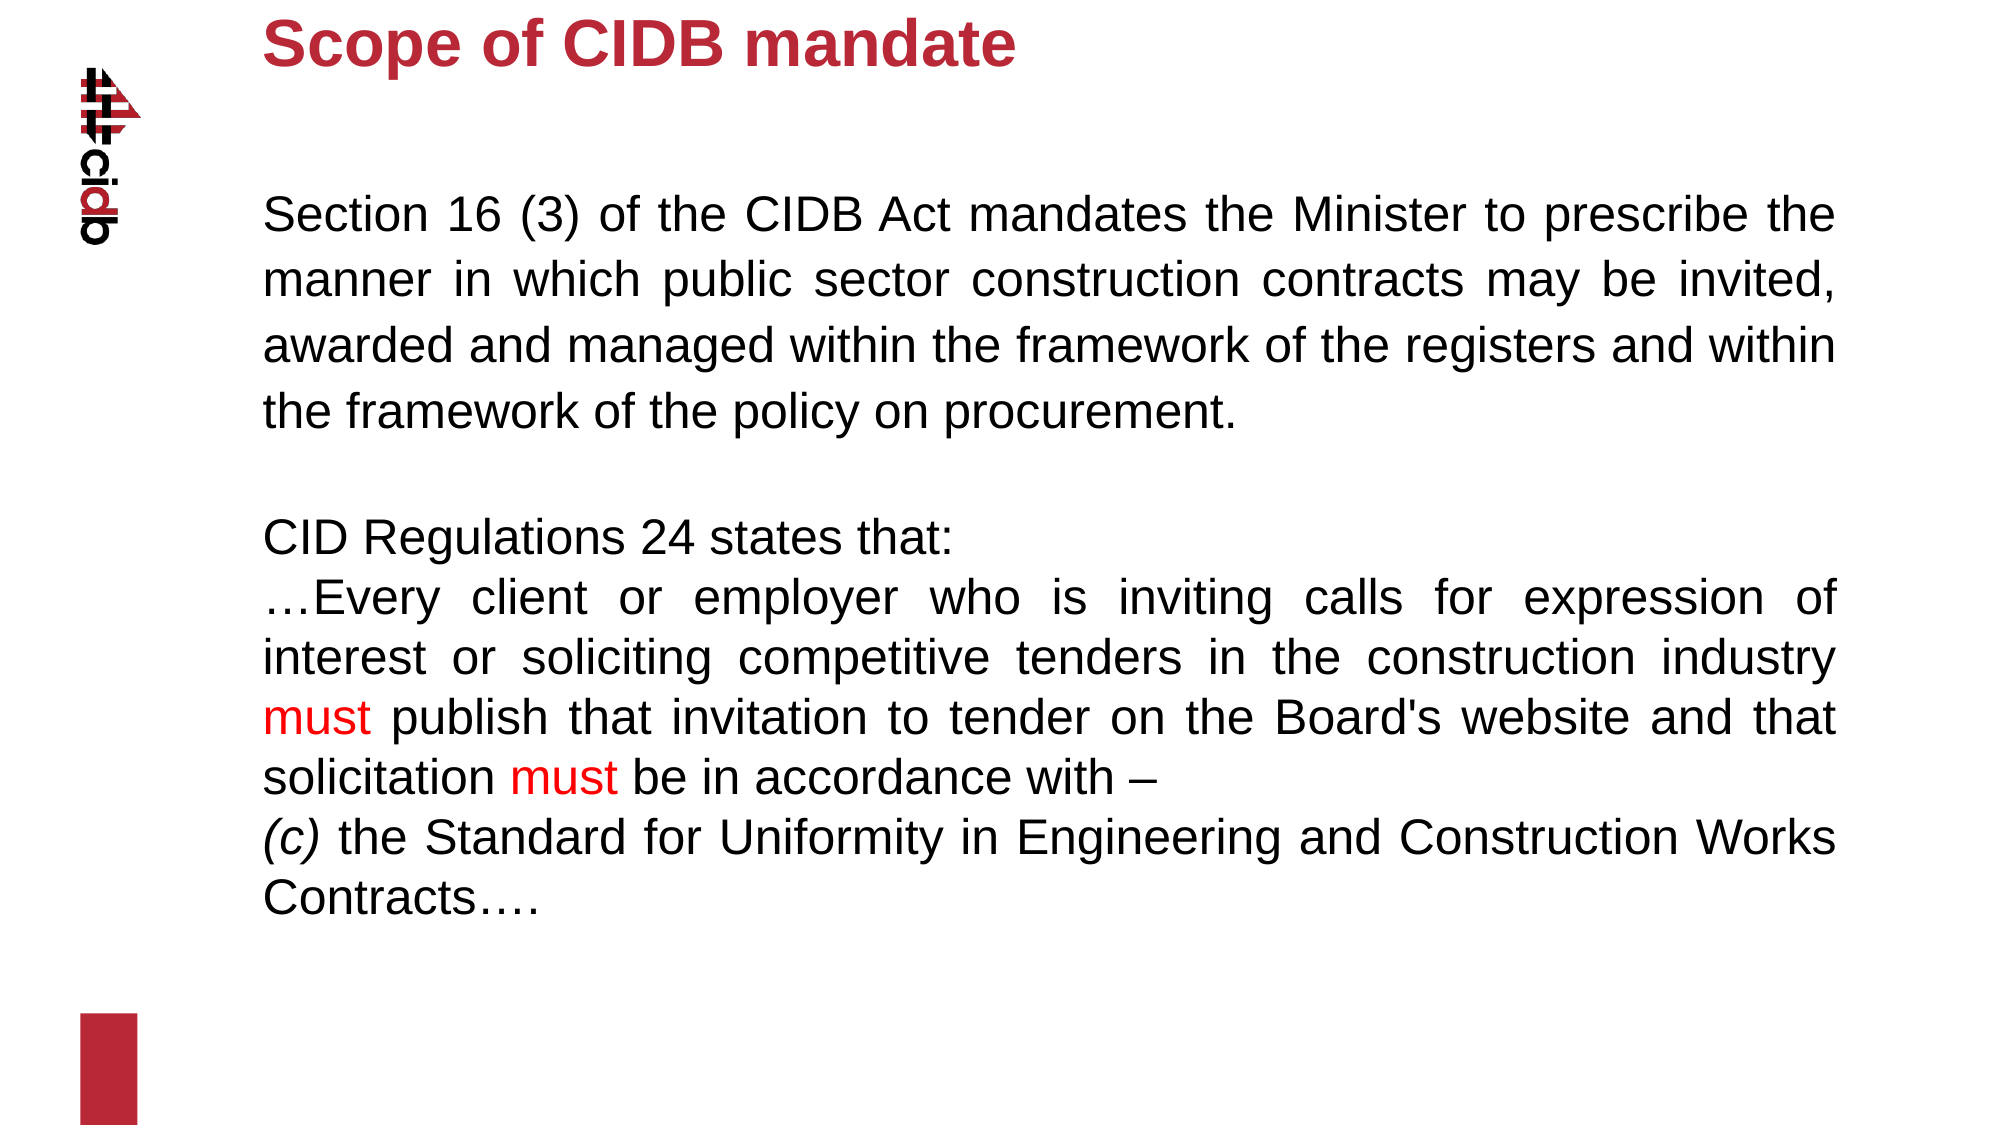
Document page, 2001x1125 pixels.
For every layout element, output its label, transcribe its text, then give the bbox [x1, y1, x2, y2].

list Section 16 (3) of the CIDB Act mandates the Minister to prescribe the manner in which public sector construction contracts may be invited, awarded and managed within the framework of the registers and within the framework of the policy on procurement. CID Regulations 24 states that: …Every client or employer who is inviting calls for expression of interest or soliciting competitive tenders in the construction industry must publish that invitation to tender on the Board's website and that solicitation must be in accordance with – (c) the Standard for Uniformity in Engineering and Construction Works Contracts…. [262, 174, 1838, 1043]
title Scope of CIDB mandate [262, 0, 1690, 81]
picture [70, 60, 148, 253]
